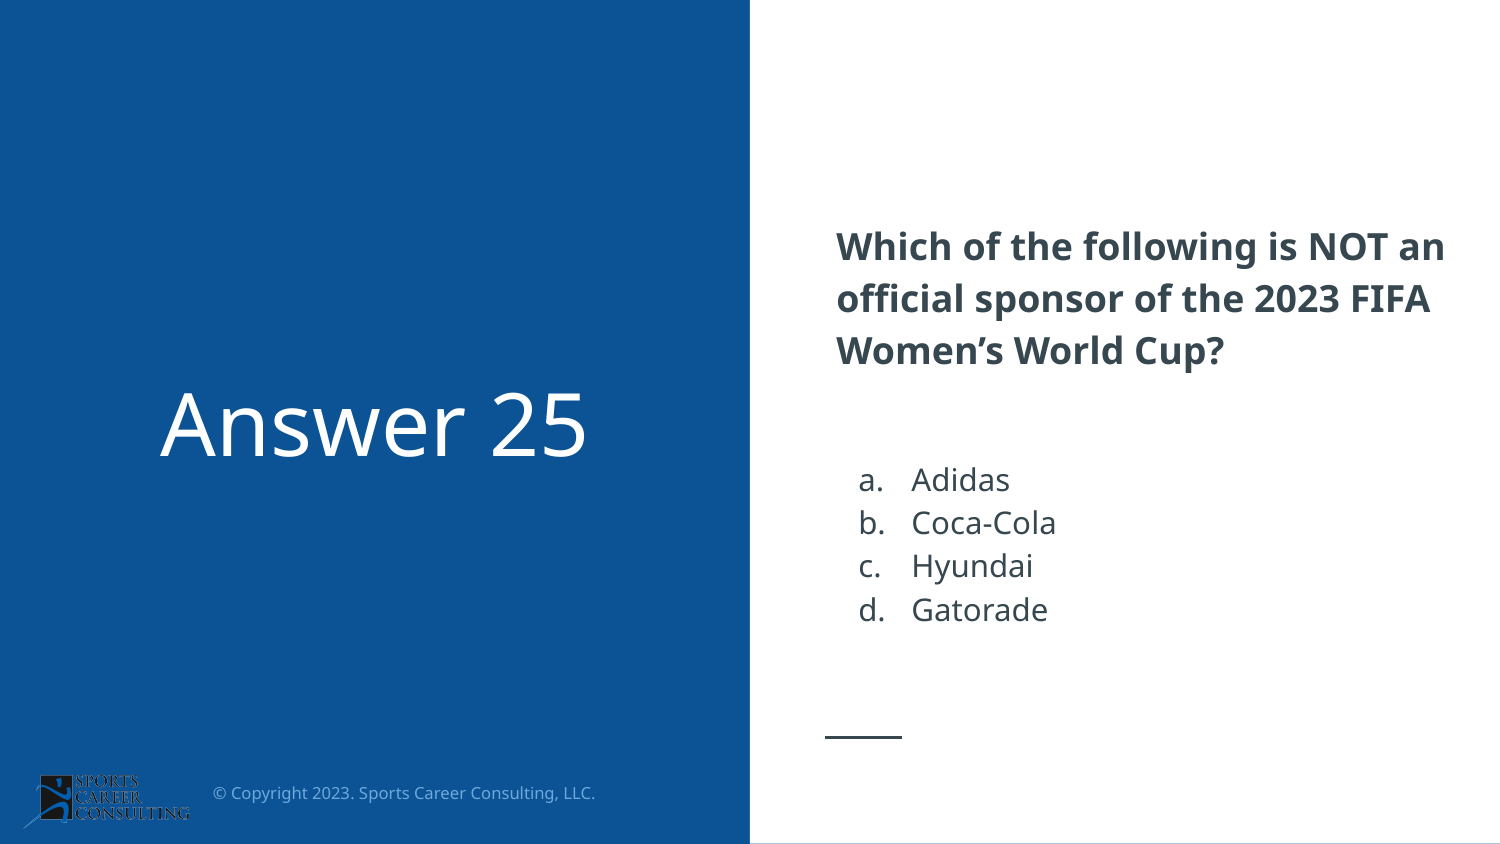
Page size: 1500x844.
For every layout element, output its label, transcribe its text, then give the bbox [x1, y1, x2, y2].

picture [22, 774, 190, 829]
title Answer 25 [43, 298, 708, 546]
text_box © Copyright 2023. Sports Career Consulting, LLC. [197, 767, 750, 838]
list Which of the following is NOT an official sponsor of the 2023 FIFA Women’s World Cup? Adidas Coca-Cola Hyundai Gatorade [821, 118, 1486, 725]
